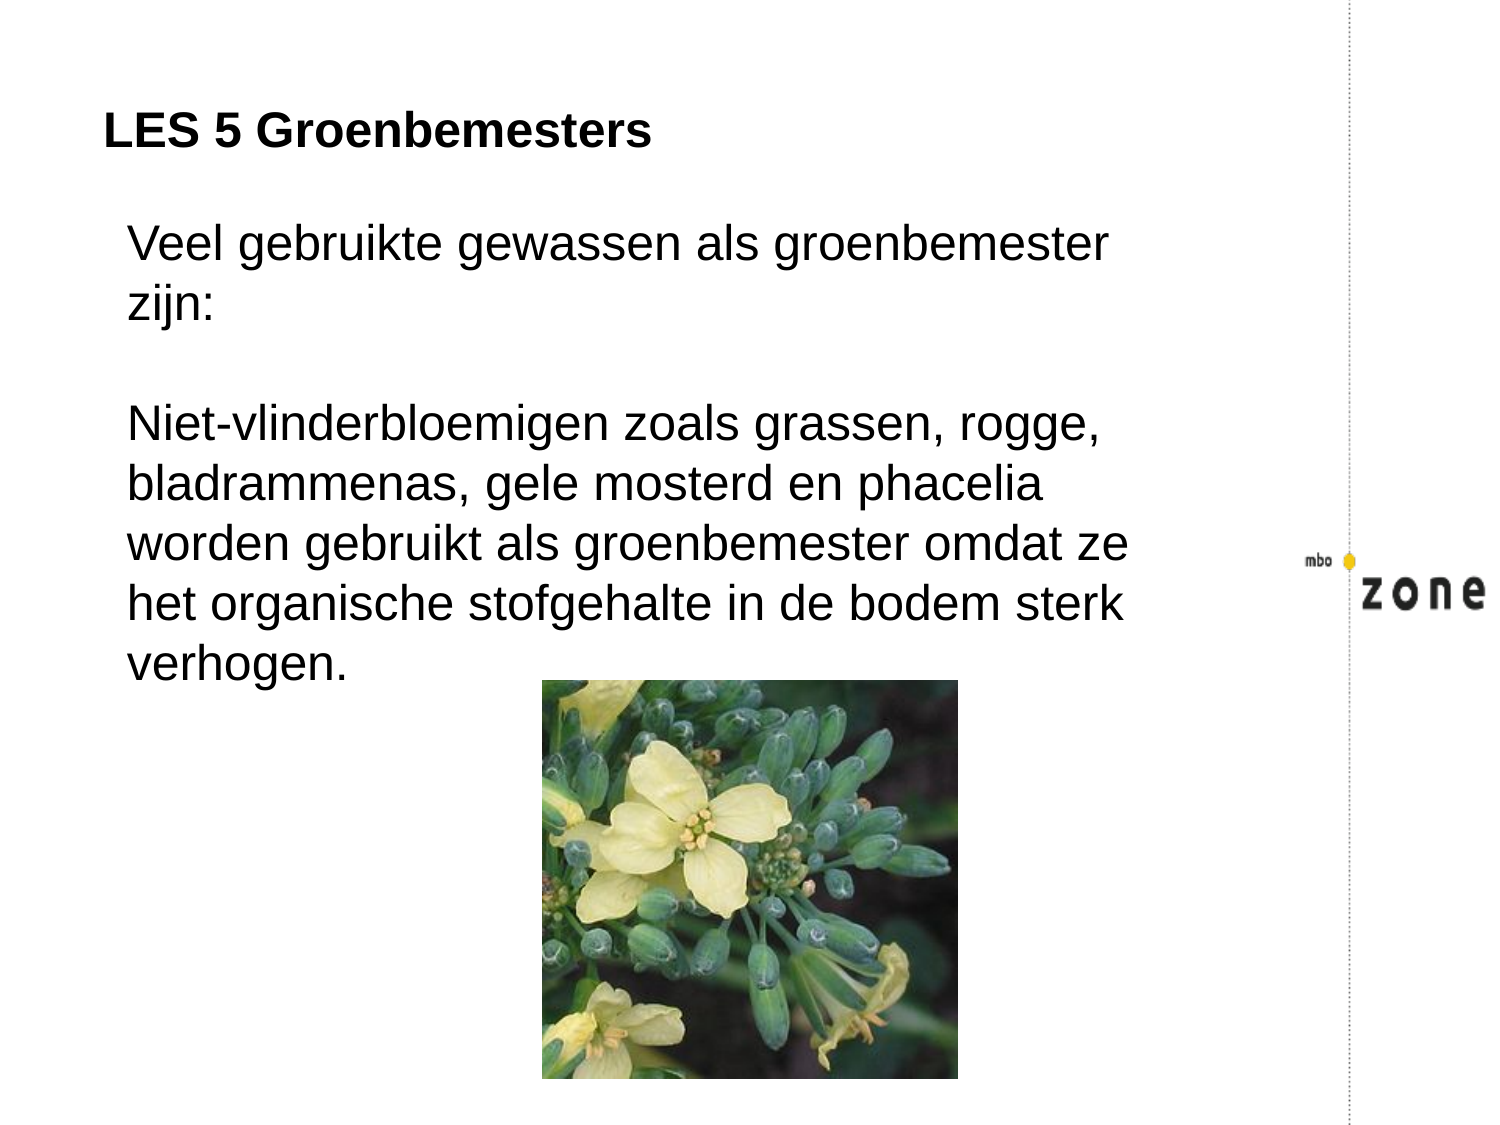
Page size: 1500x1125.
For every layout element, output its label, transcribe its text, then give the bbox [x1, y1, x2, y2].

picture [542, 680, 958, 1080]
picture [1197, 0, 1500, 1125]
text_box LES 5 Groenbemesters [88, 89, 1187, 165]
text_box Veel gebruikte gewassen als groenbemester zijn: Niet-vlinderbloemigen zoals grassen, rogge, bladrammenas, gele mosterd en phacelia worden gebruikt als groenbemester omdat ze het organische stofgehalte in de bodem sterk verhogen. [112, 202, 1187, 698]
